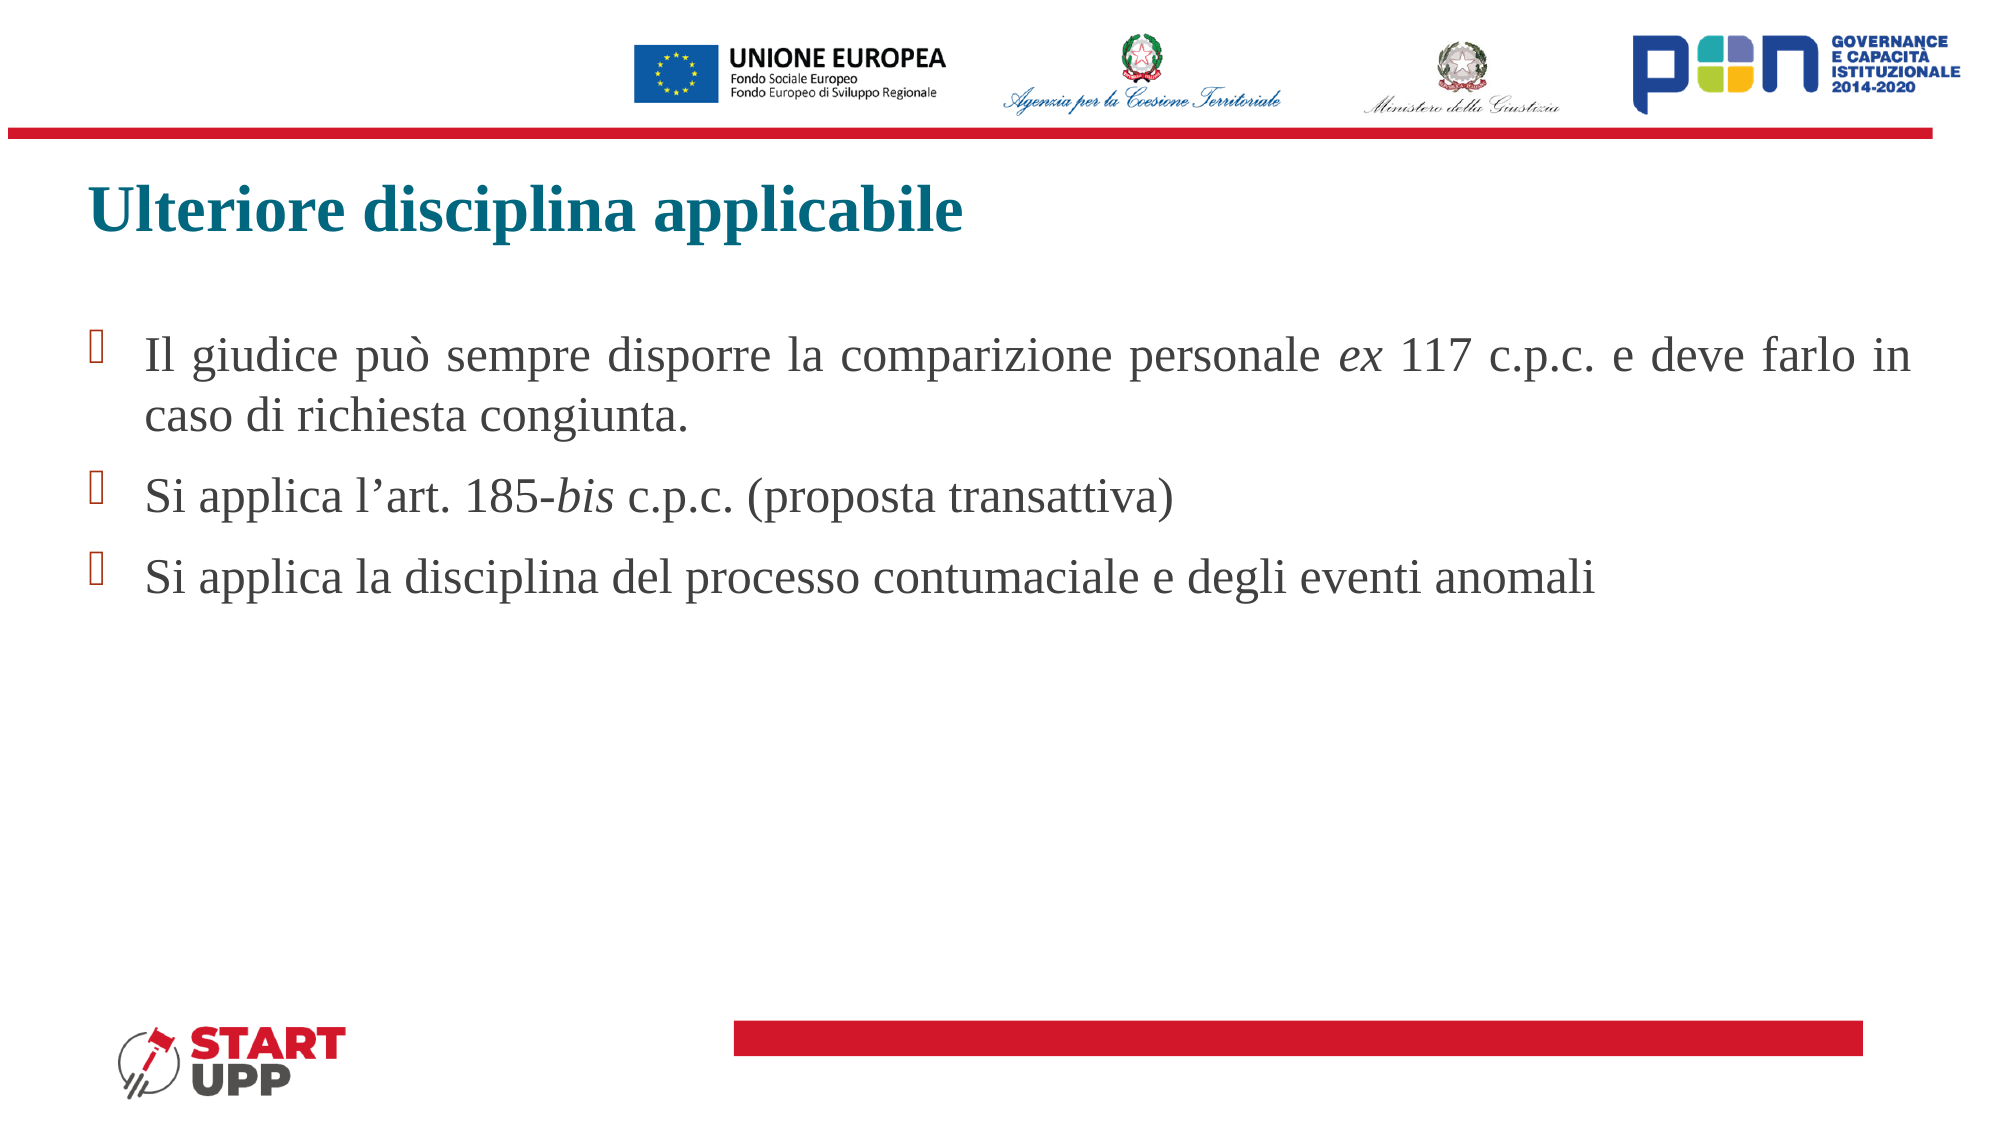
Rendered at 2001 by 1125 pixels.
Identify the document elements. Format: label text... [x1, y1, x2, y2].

picture [114, 1019, 351, 1103]
list Il giudice può sempre disporre la comparizione personale ex 117 c.p.c. e deve farlo in caso di richiesta congiunta. Si applica l’art. 185-bis c.p.c. (proposta transattiva) Si applica la disciplina del processo contumaciale e degli eventi anomali [67, 301, 1933, 1000]
title Ulteriore disciplina applicabile [67, 144, 1932, 271]
picture [612, 24, 1972, 119]
